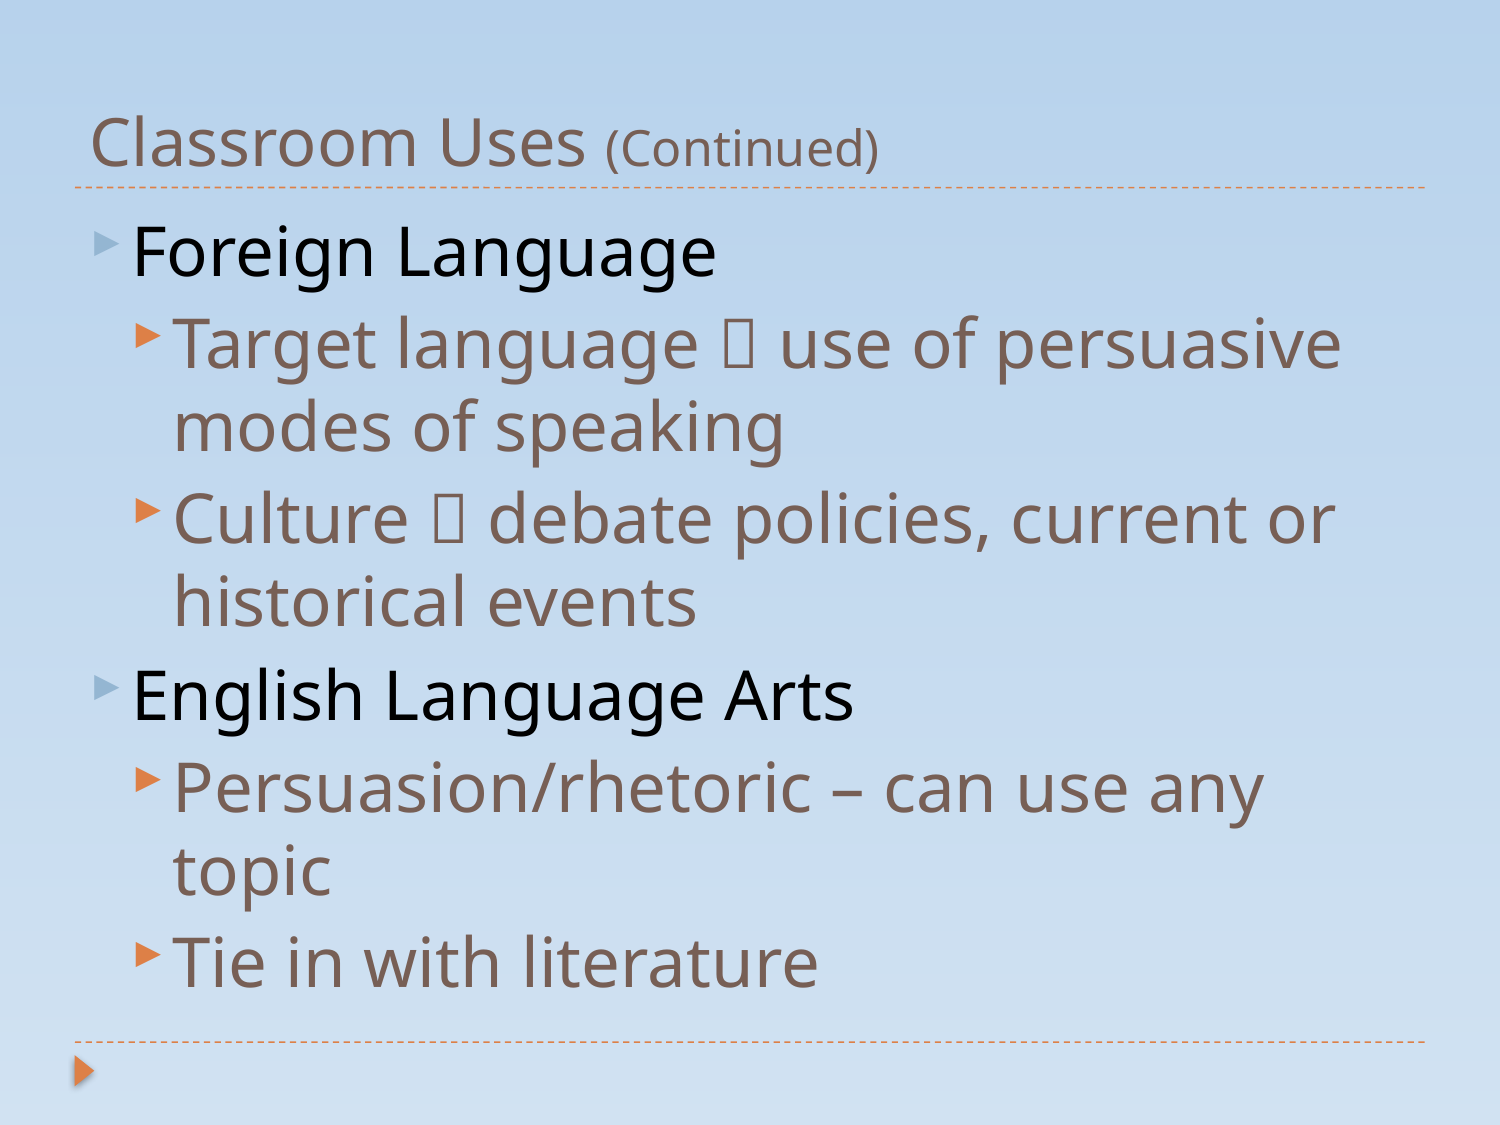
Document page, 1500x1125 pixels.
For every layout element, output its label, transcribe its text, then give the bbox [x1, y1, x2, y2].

list Foreign Language Target language  use of persuasive modes of speaking Culture  debate policies, current or historical events English Language Arts Persuasion/rhetoric – can use any topic Tie in with literature [75, 200, 1425, 1010]
title Classroom Uses (Continued) [75, 24, 1425, 188]
